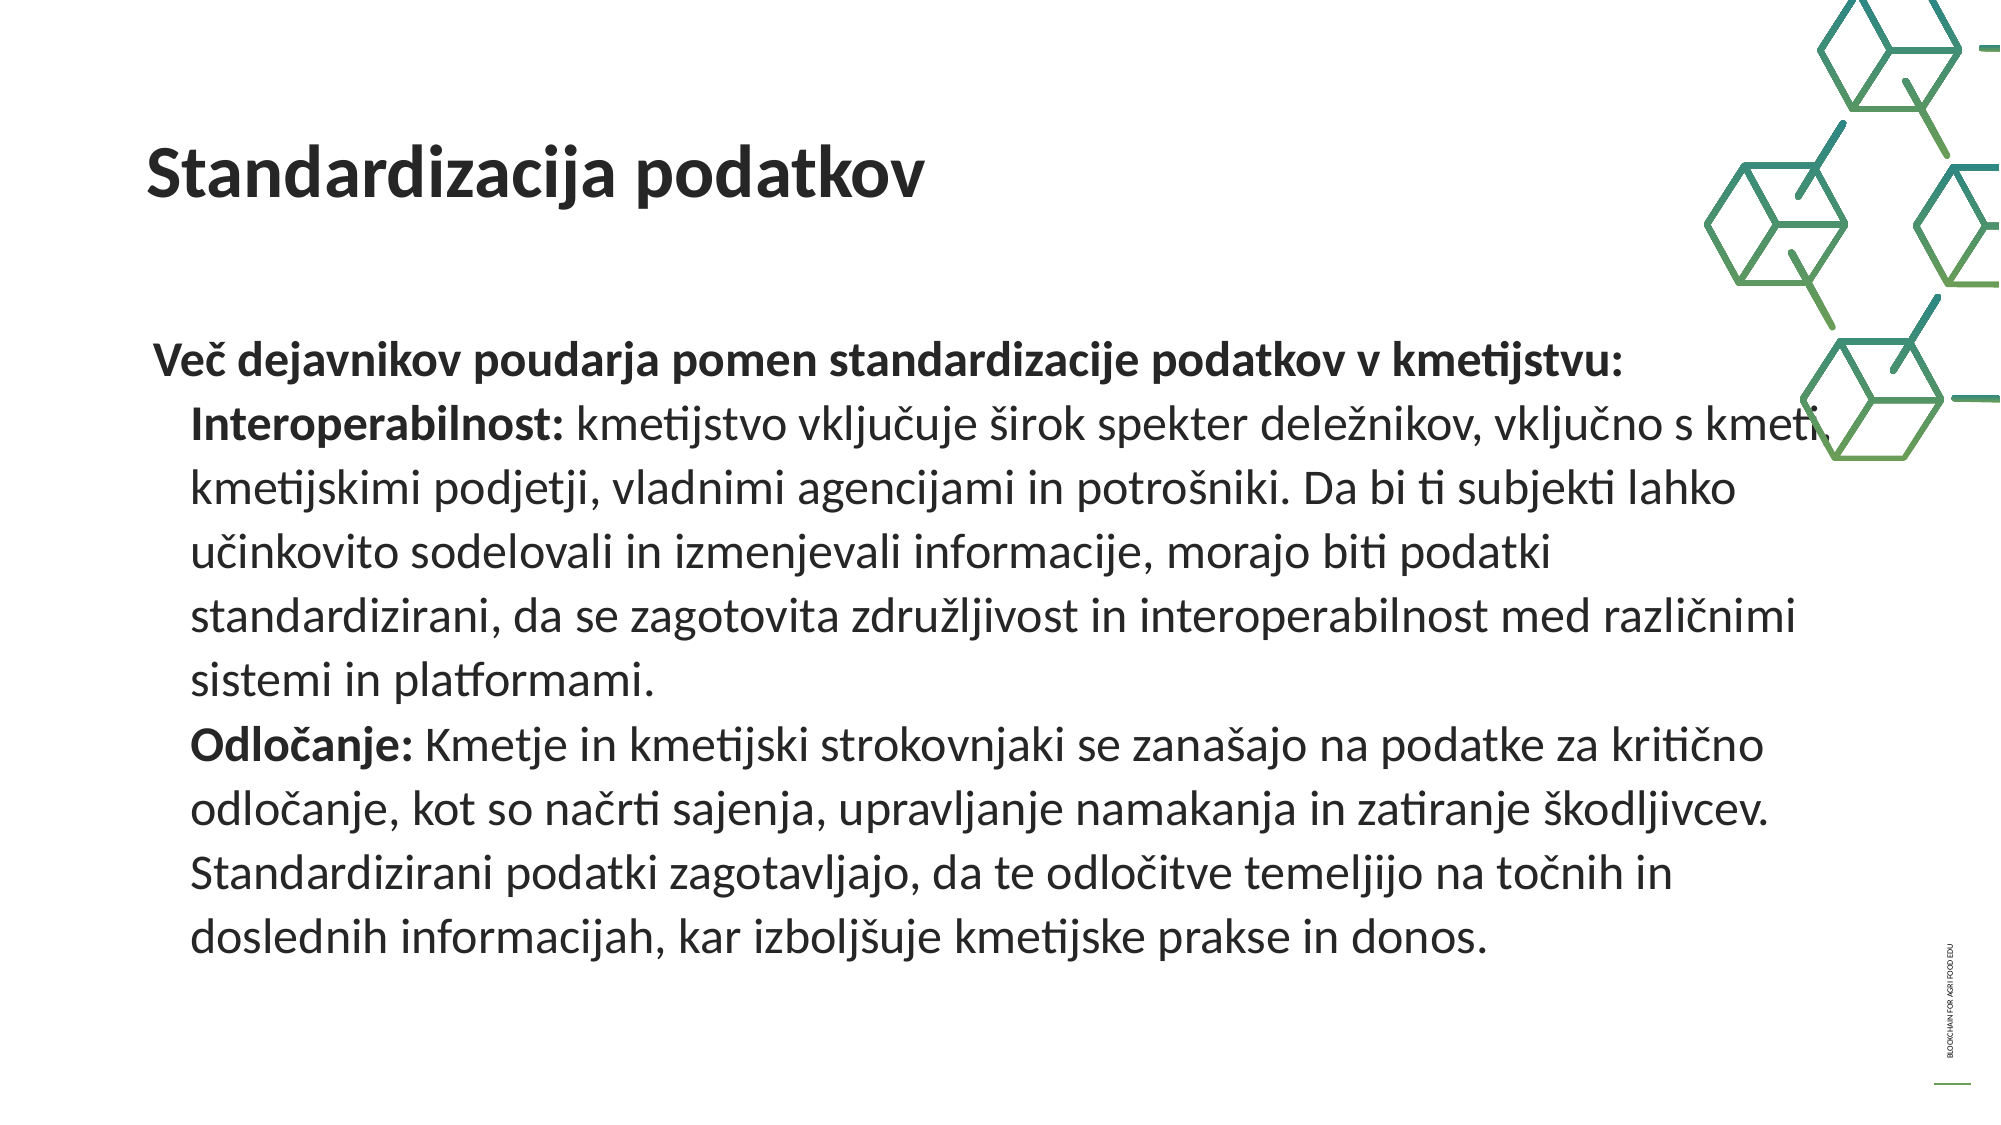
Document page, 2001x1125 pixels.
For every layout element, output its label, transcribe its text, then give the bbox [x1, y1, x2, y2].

list Več dejavnikov poudarja pomen standardizacije podatkov v kmetijstvu: Interoperabilnost: kmetijstvo vključuje širok spekter deležnikov, vključno s kmeti, kmetijskimi podjetji, vladnimi agencijami in potrošniki. Da bi ti subjekti lahko učinkovito sodelovali in izmenjevali informacije, morajo biti podatki standardizirani, da se zagotovita združljivost in interoperabilnost med različnimi sistemi in platformami. Odločanje: Kmetje in kmetijski strokovnjaki se zanašajo na podatke za kritično odločanje, kot so načrti sajenja, upravljanje namakanja in zatiranje škodljivcev. Standardizirani podatki zagotavljajo, da te odločitve temeljijo na točnih in doslednih informacijah, kar izboljšuje kmetijske prakse in donos. [138, 337, 1877, 1005]
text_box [1703, 0, 2000, 462]
list Standardizacija podatkov [130, 124, 1698, 337]
